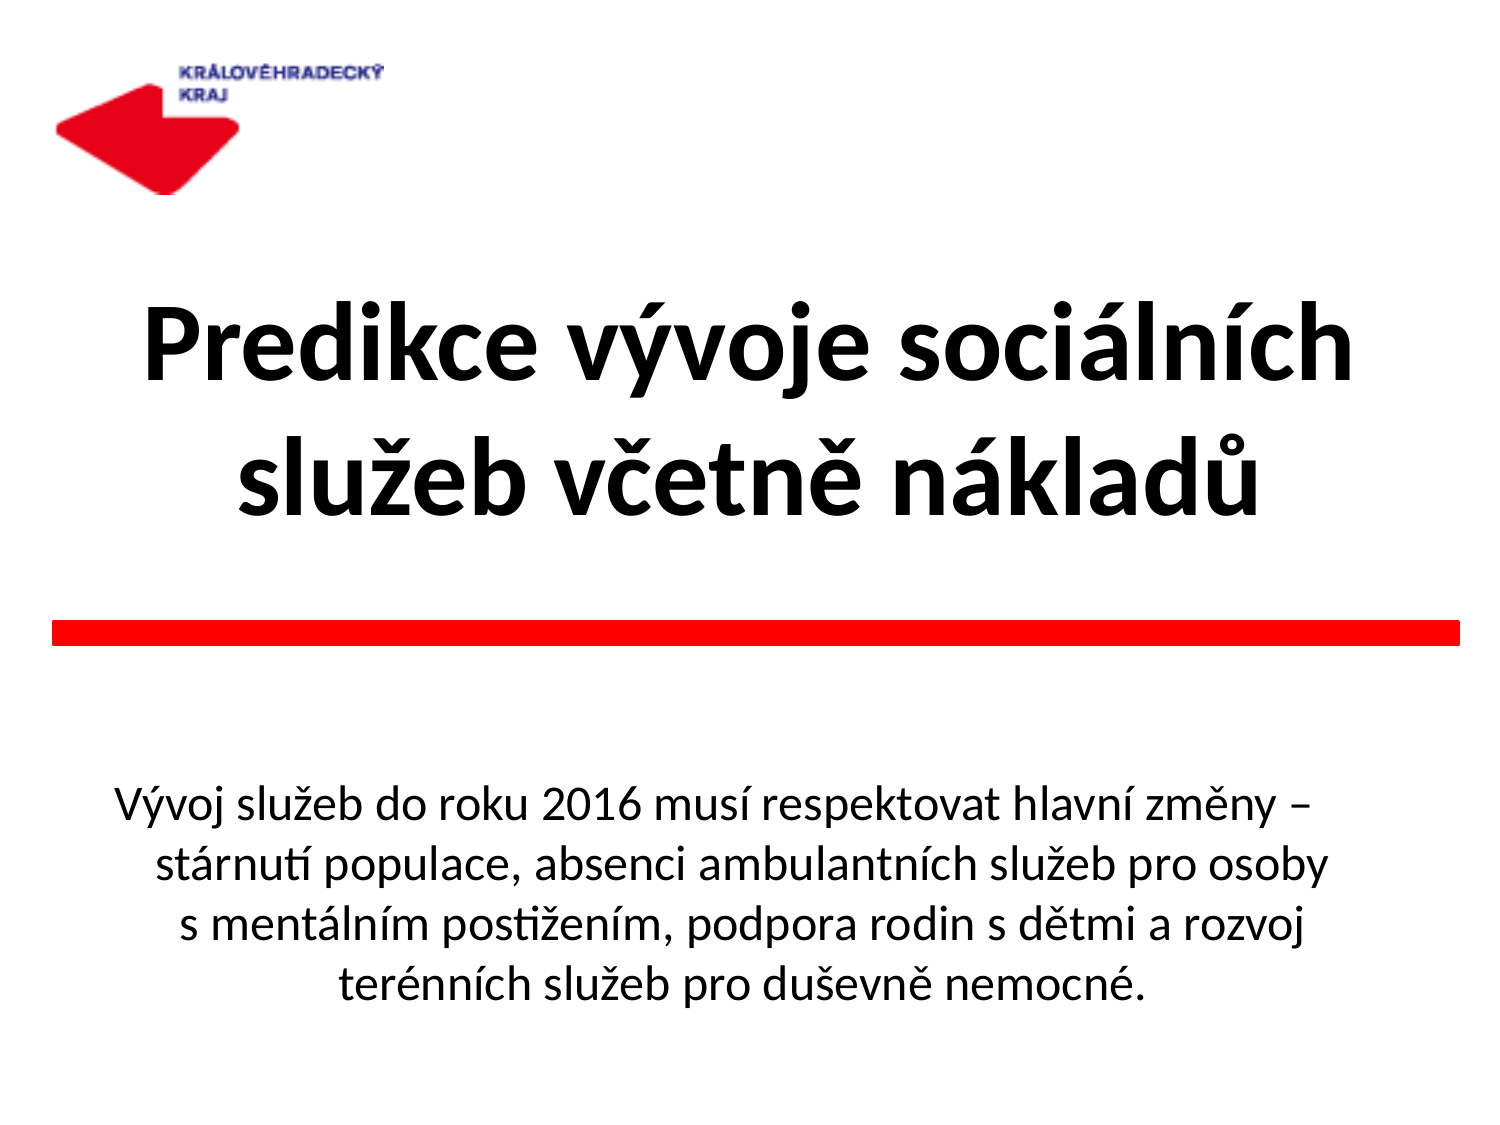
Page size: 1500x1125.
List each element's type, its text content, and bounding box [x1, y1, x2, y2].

picture [29, 30, 385, 195]
text_box Predikce vývoje sociálních služeb včetně nákladů [112, 184, 1388, 619]
text_box [51, 619, 1461, 647]
text_box Vývoj služeb do roku 2016 musí respektovat hlavní změny – stárnutí populace, absenci ambulantních služeb pro osoby s mentálním postižením, podpora rodin s dětmi a rozvoj terénních služeb pro duševně nemocné. [76, 763, 1353, 1059]
